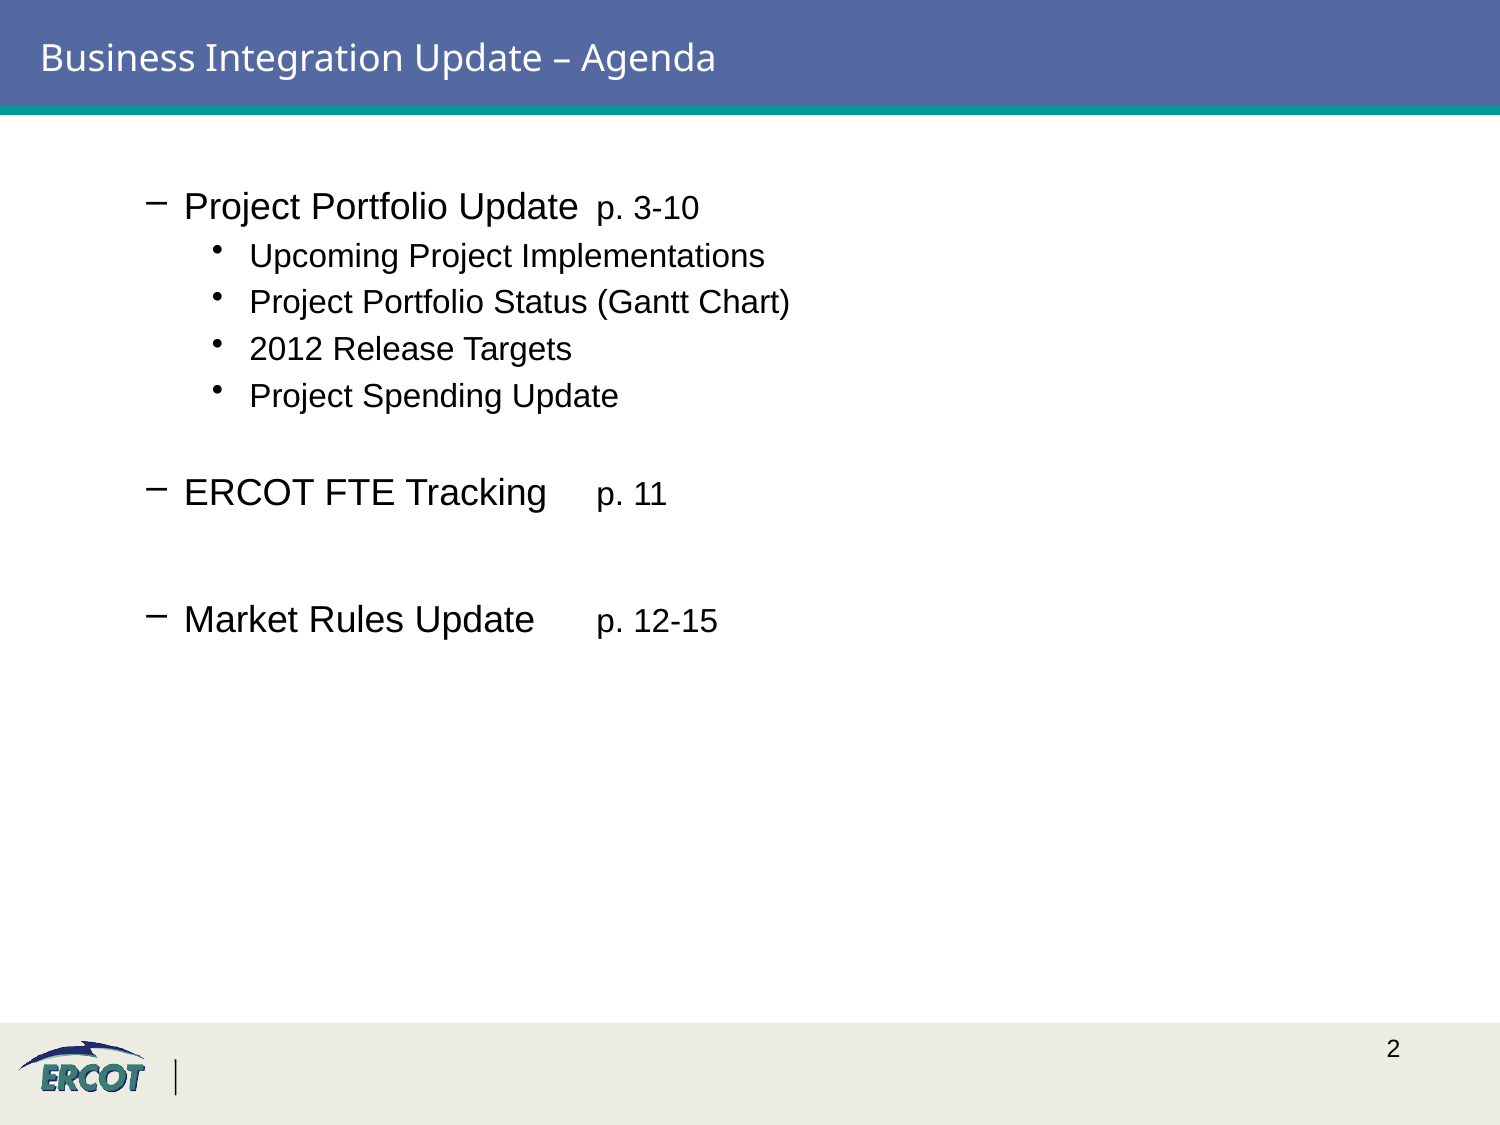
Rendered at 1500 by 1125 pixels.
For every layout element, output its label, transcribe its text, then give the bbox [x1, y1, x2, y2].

title Business Integration Update – Agenda [24, 0, 1013, 113]
list Project Portfolio Update p. 3-10 Upcoming Project Implementations Project Portfolio Status (Gantt Chart) 2012 Release Targets Project Spending Update ERCOT FTE Tracking p. 11 Market Rules Update p. 12-15 [74, 174, 1426, 1001]
picture [10, 1031, 151, 1111]
